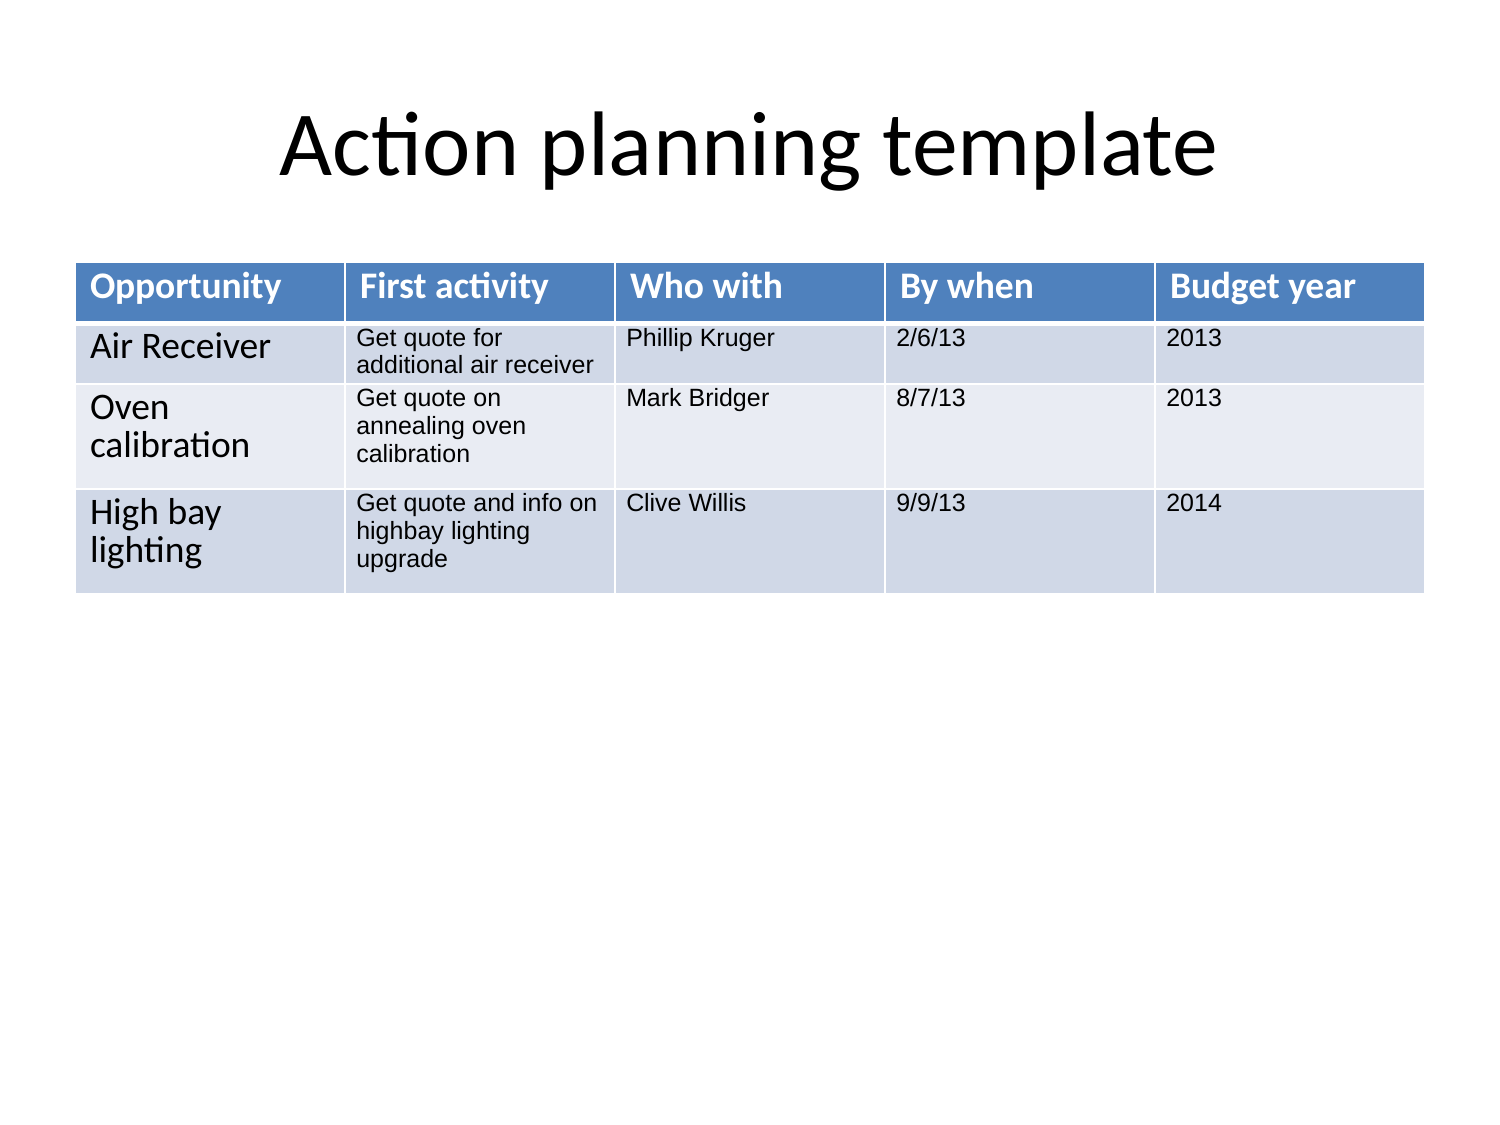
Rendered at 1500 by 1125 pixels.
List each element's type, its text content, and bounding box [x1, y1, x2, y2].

table_cell 2014 [1156, 490, 1424, 593]
table_header Opportunity [76, 263, 344, 321]
table_header Who with [616, 263, 884, 321]
table_header Budget year [1156, 263, 1424, 321]
table_cell 8/7/13 [886, 385, 1154, 488]
table_cell Oven calibration [76, 385, 344, 488]
table_cell Get quote on annealing oven calibration [346, 385, 614, 488]
table_header By when [886, 263, 1154, 321]
table_cell Get quote and info on highbay lighting upgrade [346, 490, 614, 593]
table_cell 2013 [1156, 385, 1424, 488]
title Action planning template [75, 45, 1425, 233]
table_cell Get quote for additional air receiver [346, 326, 614, 383]
table_cell 2013 [1156, 326, 1424, 383]
table_cell Clive Willis [616, 490, 884, 593]
table_header First activity [346, 263, 614, 321]
table_cell 2/6/13 [886, 326, 1154, 383]
table_cell 9/9/13 [886, 490, 1154, 593]
table_cell Air Receiver [76, 326, 344, 383]
table_cell Mark Bridger [616, 385, 884, 488]
table_cell Phillip Kruger [616, 326, 884, 383]
table_cell High bay lighting [76, 490, 344, 593]
